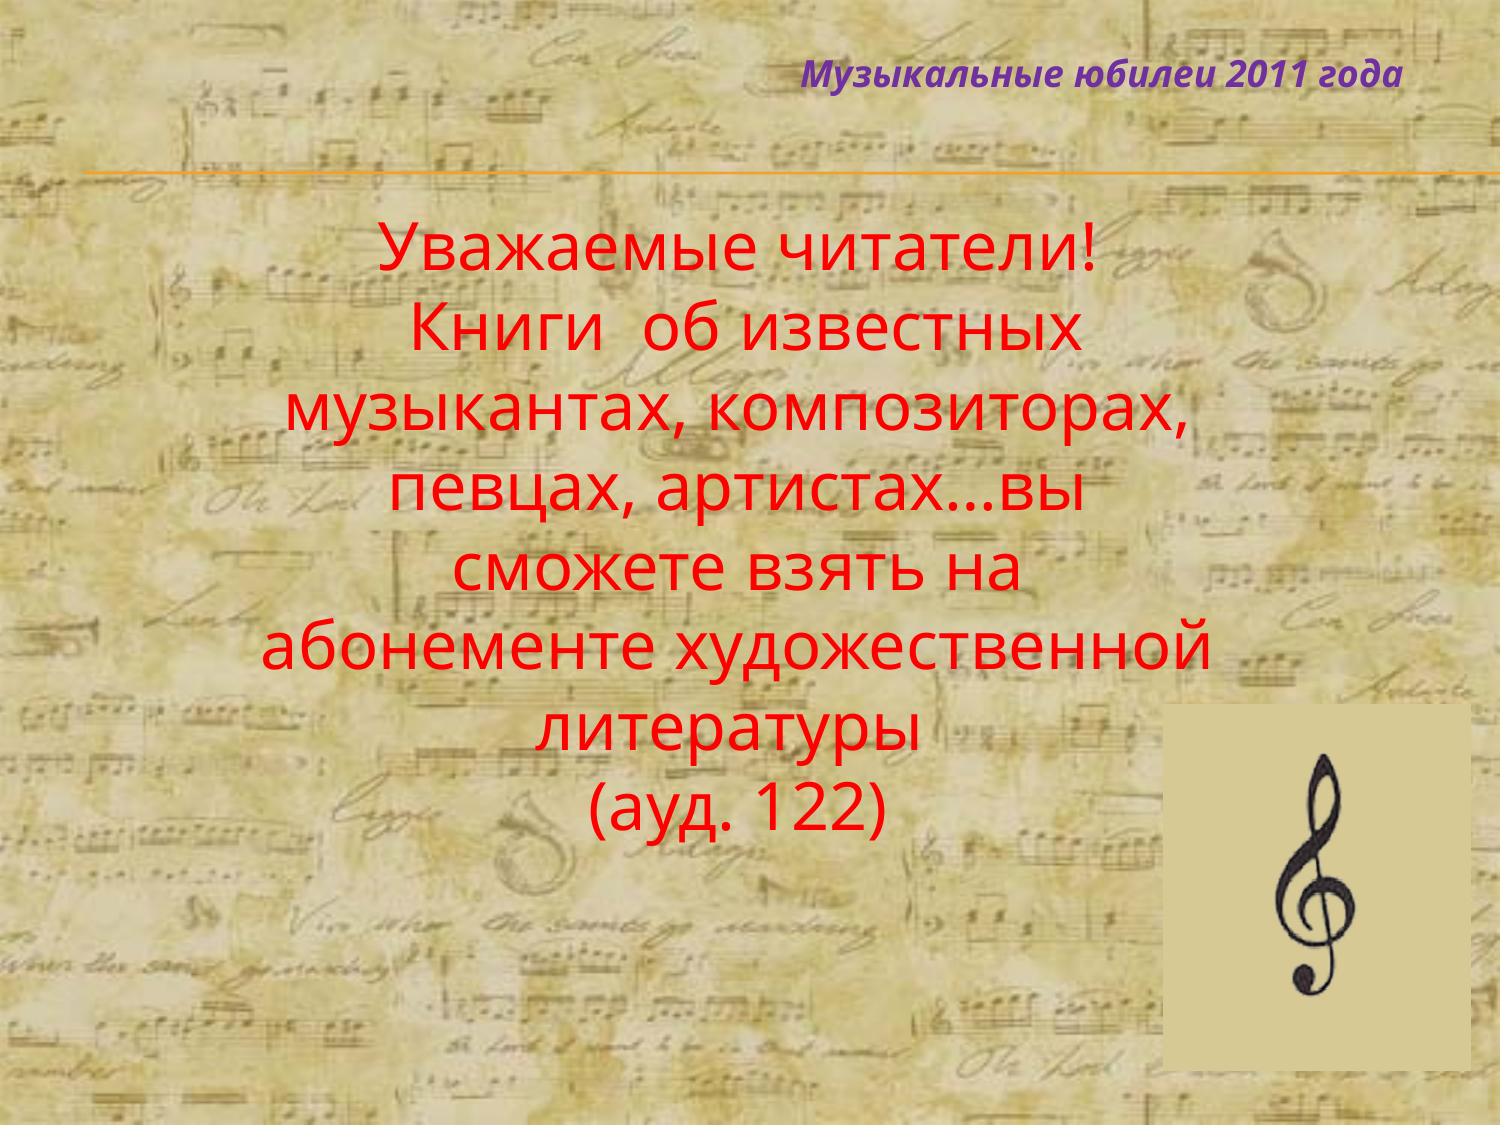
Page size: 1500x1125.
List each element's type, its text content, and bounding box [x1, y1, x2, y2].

text_box Музыкальные юбилеи 2011 года [785, 42, 1436, 148]
text_box Уважаемые читатели! Книги об известных музыкантах, композиторах, певцах, артистах…вы сможете взять на абонементе художественной литературы (ауд. 122) [242, 196, 1235, 896]
picture [0, 0, 1500, 1125]
